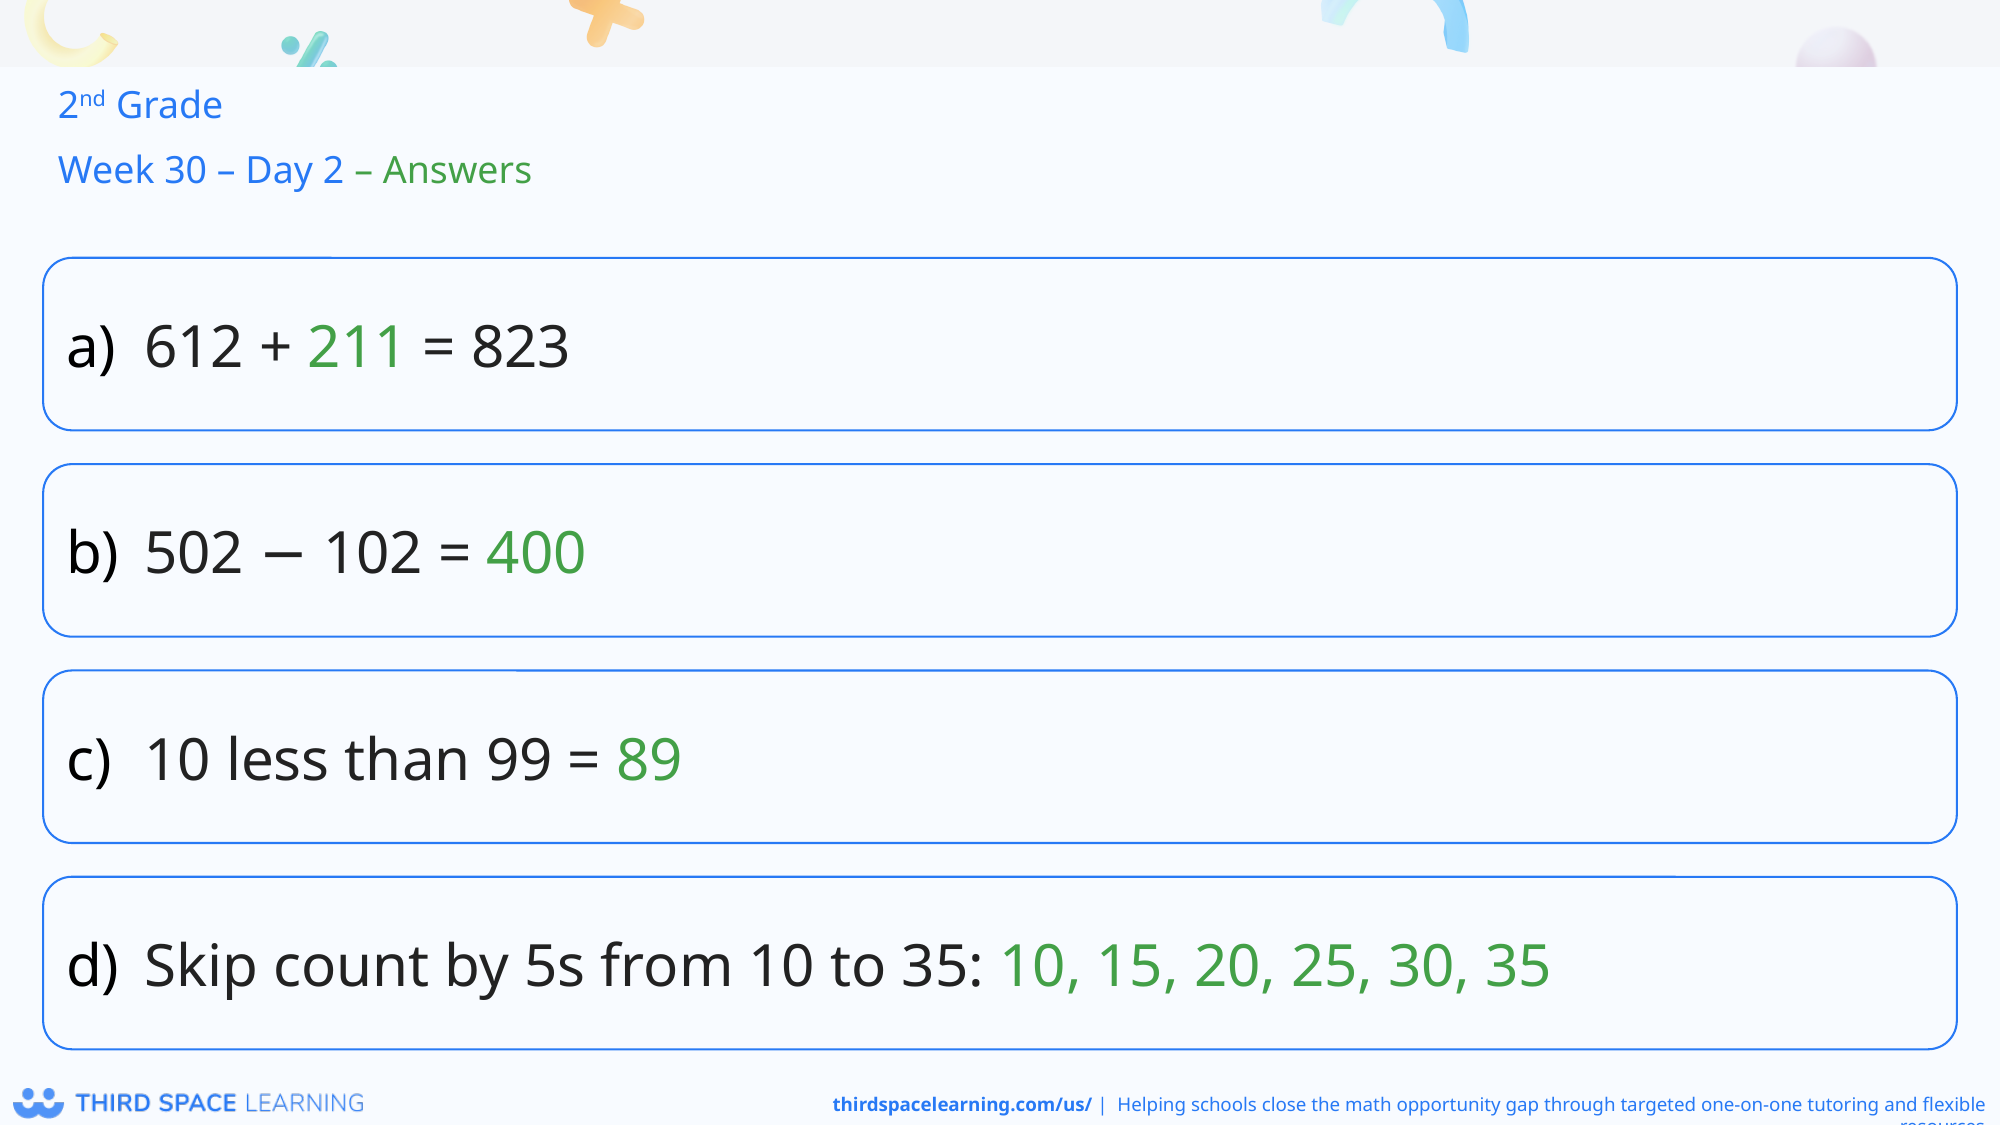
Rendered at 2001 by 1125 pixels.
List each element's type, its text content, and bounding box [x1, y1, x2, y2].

list Skip count by 5s from 10 to 35: 10, 15, 20, 25, 30, 35 [129, 891, 1939, 1035]
list 612 + 211 = 823 [129, 272, 1939, 416]
list 10 less than 99 = 89 [129, 684, 1939, 829]
picture [13, 1088, 365, 1119]
picture [0, 0, 2000, 67]
list 502 − 102 = 400 [129, 478, 1939, 623]
text_box 2nd Grade Week 30 – Day 2 – Answers [43, 73, 705, 212]
